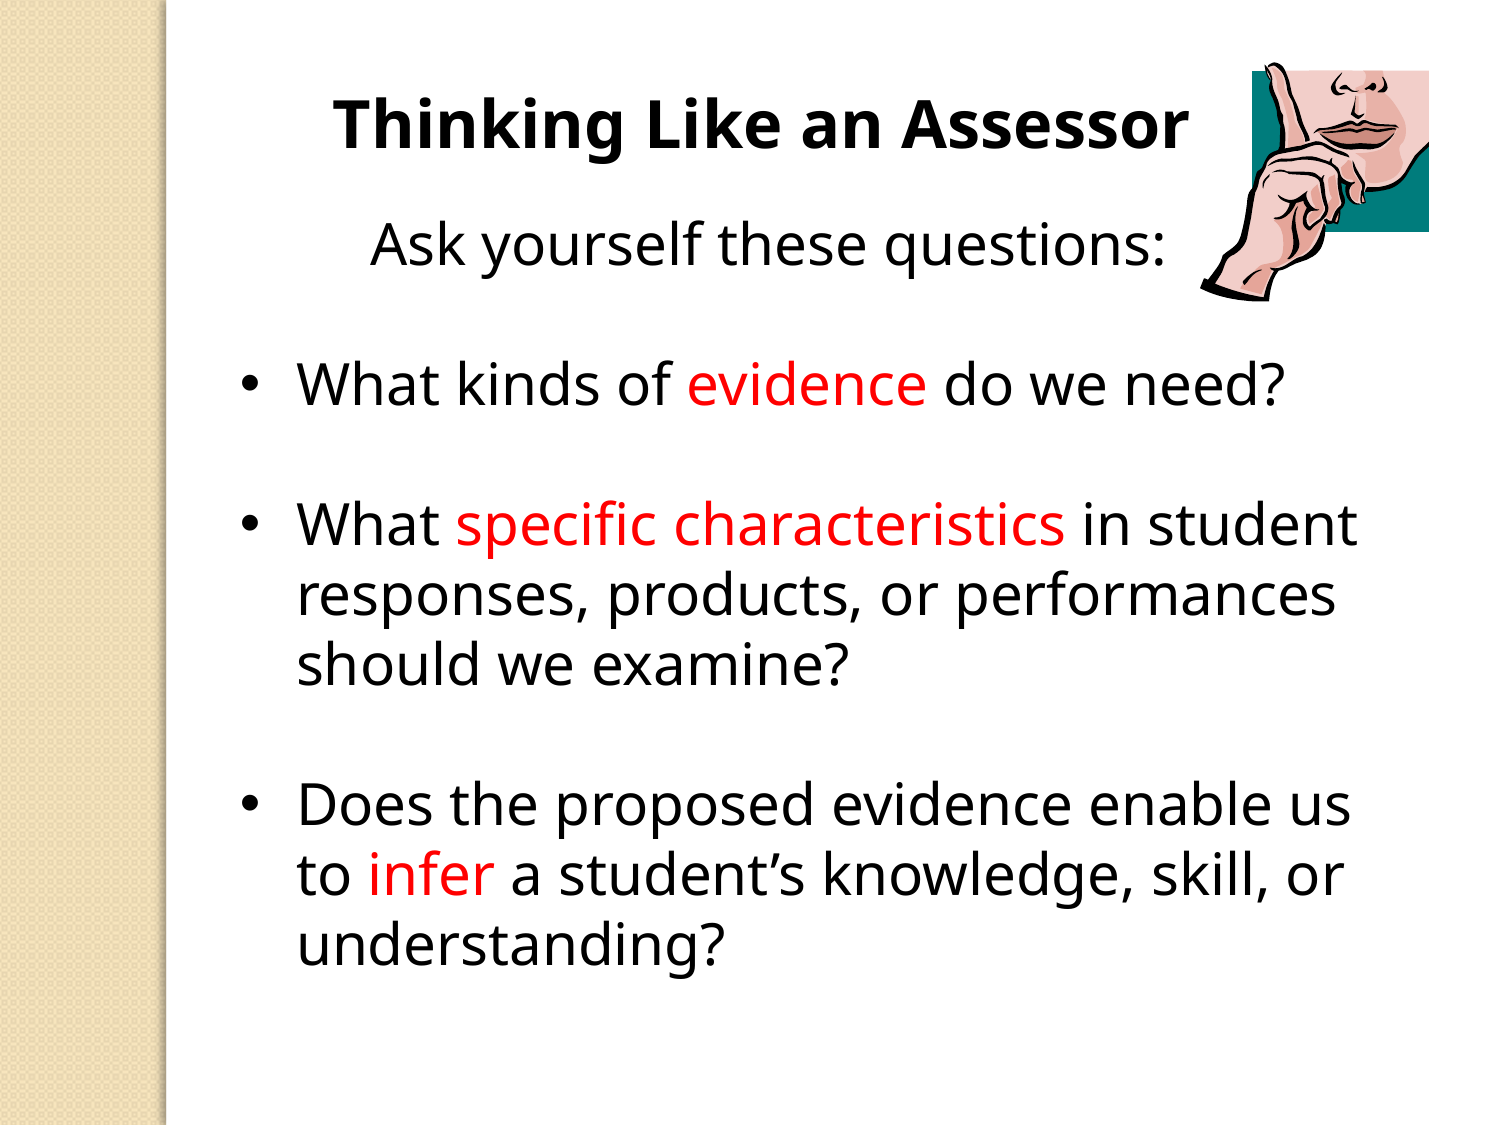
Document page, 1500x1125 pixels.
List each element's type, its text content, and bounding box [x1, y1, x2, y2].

text_box Thinking Like an Assessor [162, 74, 1192, 170]
text_box Ask yourself these questions: What kinds of evidence do we need? What specific characteristics in student responses, products, or performances should we examine? Does the proposed evidence enable us to infer a student’s knowledge, skill, or understanding? [150, 200, 1388, 1105]
picture [1199, 62, 1430, 303]
